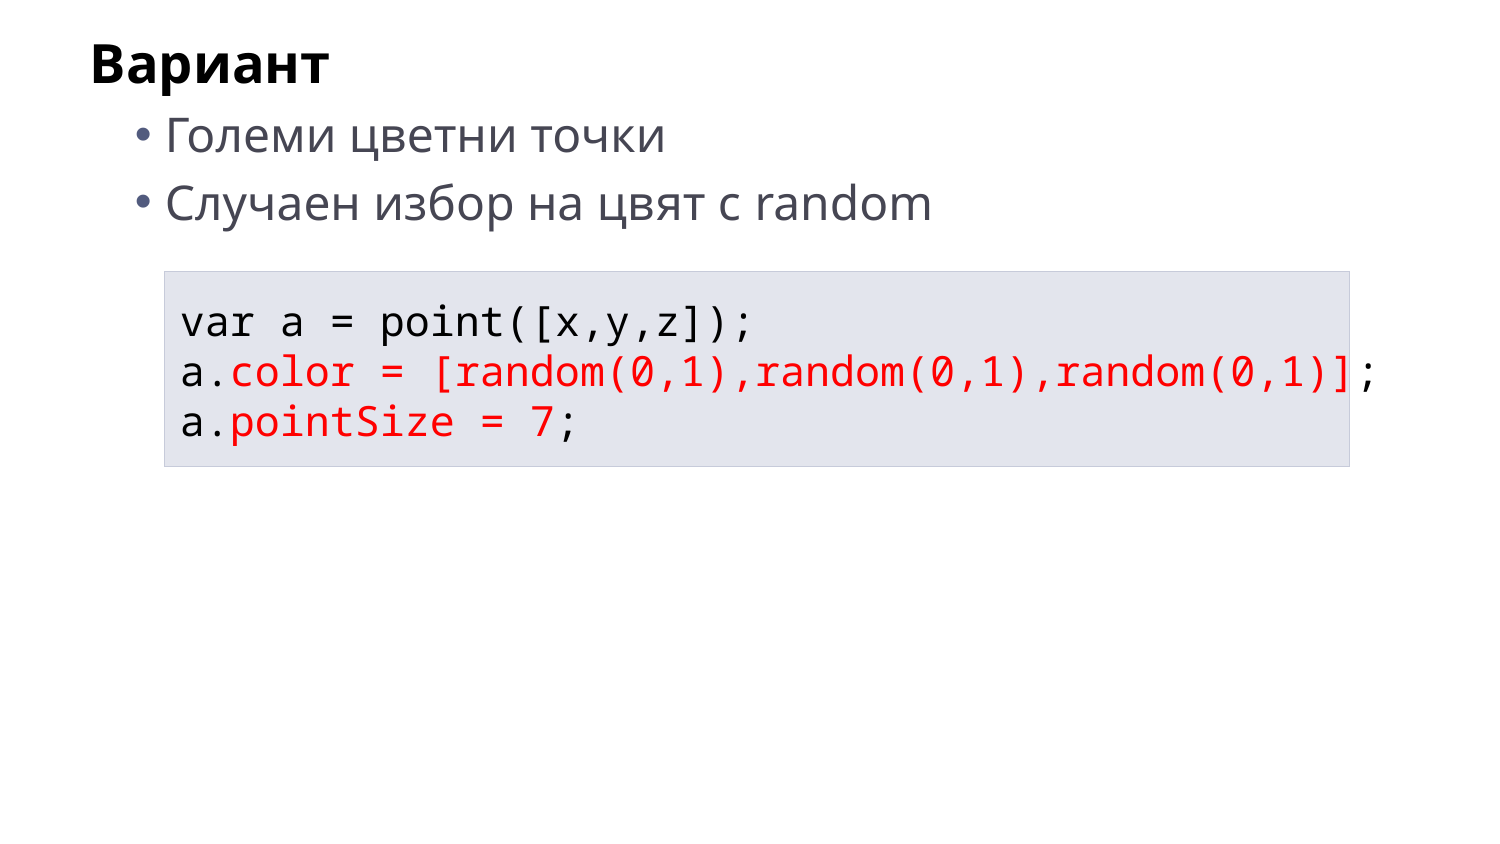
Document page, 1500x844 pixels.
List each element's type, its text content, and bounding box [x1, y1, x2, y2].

text_box var a = point([x,y,z]); a.color = [random(0,1),random(0,1),random(0,1)]; a.pointSize = 7; [164, 271, 1350, 467]
list Вариант Големи цветни точки Случаен избор на цвят с random [75, 21, 1475, 835]
